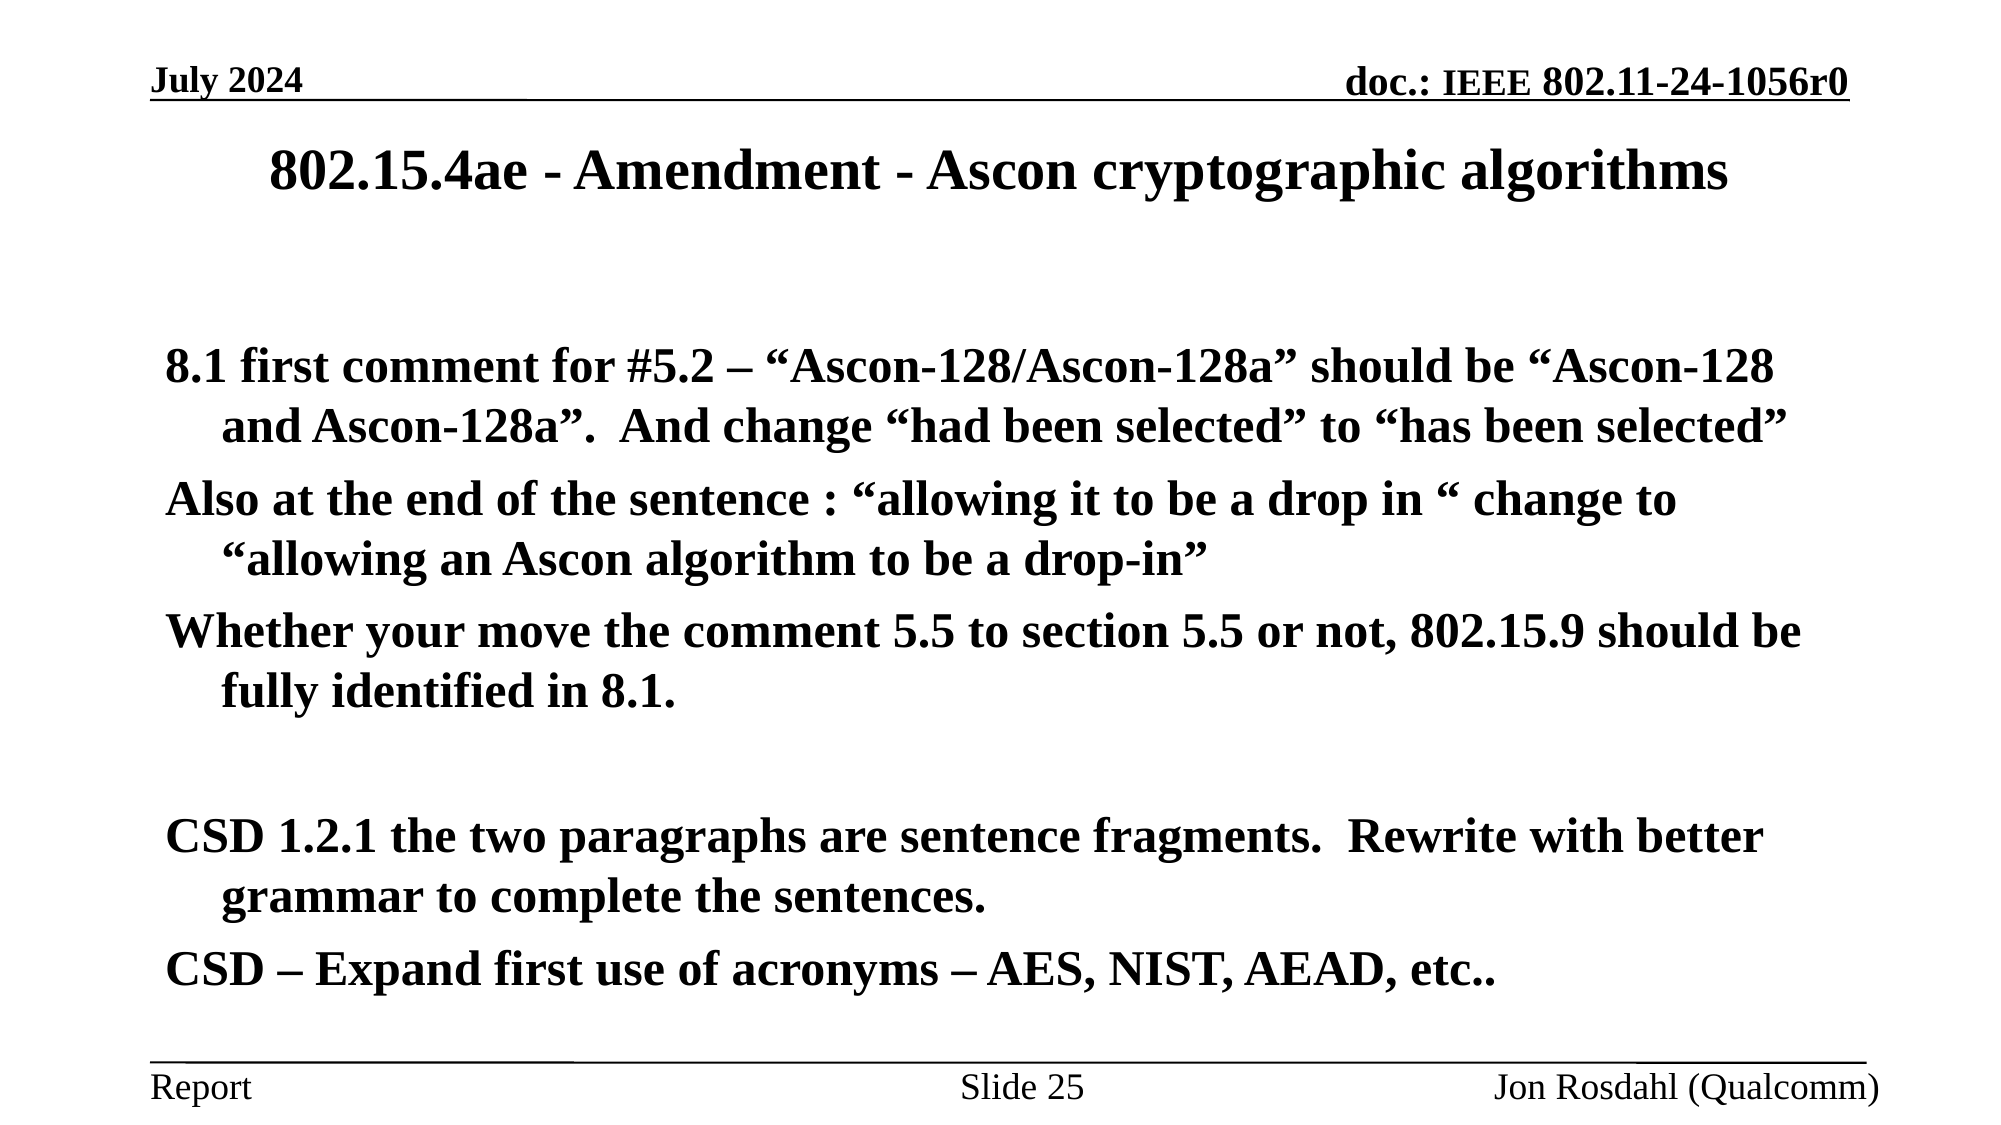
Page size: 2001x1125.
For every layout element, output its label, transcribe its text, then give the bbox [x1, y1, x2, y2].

title 802.15.4ae - Amendment - Ascon cryptographic algorithms [149, 112, 1850, 221]
footer Jon Rosdahl (Qualcomm) [1436, 1061, 1881, 1108]
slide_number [149, 49, 431, 100]
slide_number Slide 25 [950, 1061, 1095, 1125]
list 8.1 first comment for #5.2 – “Ascon-128/Ascon-128a” should be “Ascon-128 and Ascon-128a”. And change “had been selected” to “has been selected” Also at the end of the sentence : “allowing it to be a drop in “ change to “allowing an Ascon algorithm to be a drop-in” Whether your move the comment 5.5 to section 5.5 or not, 802.15.9 should be fully identified in 8.1. CSD 1.2.1 the two paragraphs are sentence fragments. Rewrite with better grammar to complete the sentences. CSD – Expand first use of acronyms – AES, NIST, AEAD, etc.. [149, 324, 1850, 1000]
